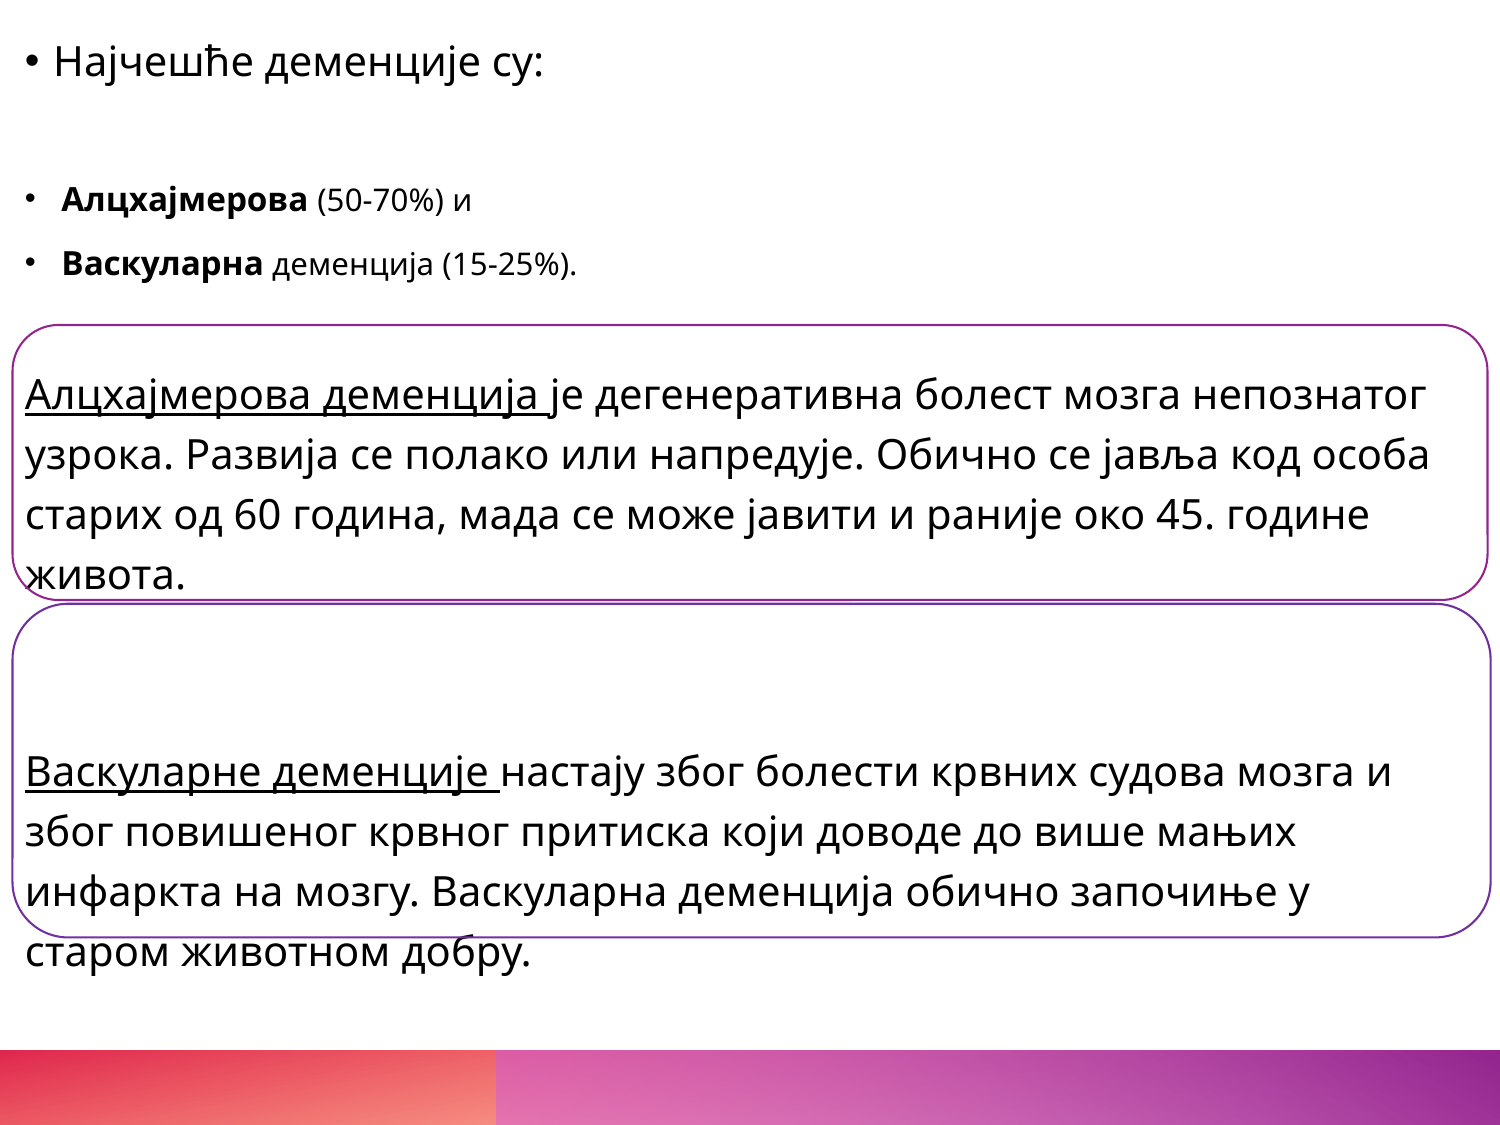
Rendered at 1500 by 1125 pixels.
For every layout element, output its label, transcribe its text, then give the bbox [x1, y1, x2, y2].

text_box [11, 323, 1489, 602]
text_box [11, 602, 1492, 939]
list Најчешће деменције су: Алцхајмерова (50-70%) и Васкуларна деменција (15-25%). Алцхајмерова деменција је дегенеративна болест мозга непознатог узрока. Развија се полако или напредује. Обично се јавља код особа старих од 60 година, мада се може јавити и раније око 45. године живота. Васкуларне деменције настају због болести крвних судова мозга и због повишеног крвног притиска који доводе до више мањих инфаркта на мозгу. Васкуларна деменција обично започиње у старом животном добру. [24, 24, 1463, 337]
list Најчешће деменције су: Алцхајмерова (50-70%) и Васкуларна деменција (15-25%). Алцхајмерова деменција је дегенеративна болест мозга непознатог узрока. Развија се полако или напредује. Обично се јавља код особа старих од 60 година, мада се може јавити и раније око 45. године живота. Васкуларне деменције настају због болести крвних судова мозга и због повишеног крвног притиска који доводе до више мањих инфаркта на мозгу. Васкуларна деменција обично започиње у старом животном добру. [24, 919, 1463, 1075]
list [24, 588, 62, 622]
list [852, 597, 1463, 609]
